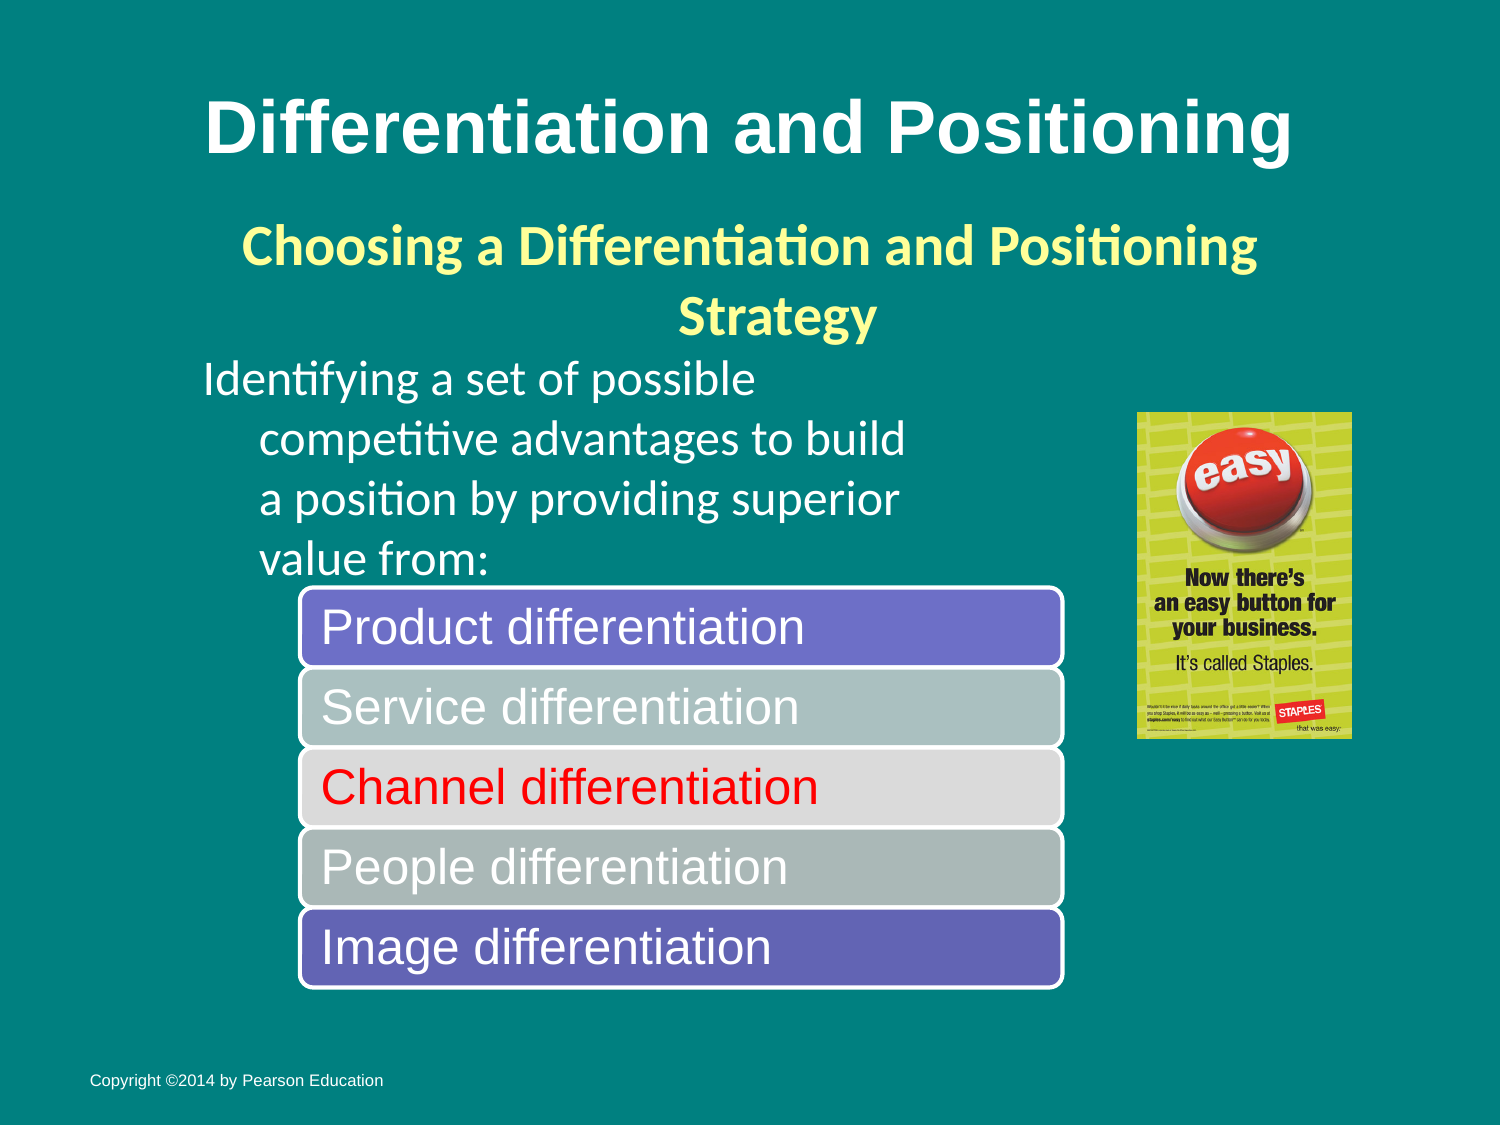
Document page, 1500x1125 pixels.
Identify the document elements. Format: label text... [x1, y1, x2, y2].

list Choosing a Differentiation and Positioning Strategy [162, 199, 1338, 263]
picture [1137, 412, 1352, 739]
title Differentiation and Positioning [112, 37, 1388, 226]
text_box Copyright ©2014 by Pearson Education [74, 1062, 825, 1098]
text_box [299, 587, 1063, 988]
list Identifying a set of possible competitive advantages to build a position by providing superior value from: [187, 337, 951, 1026]
